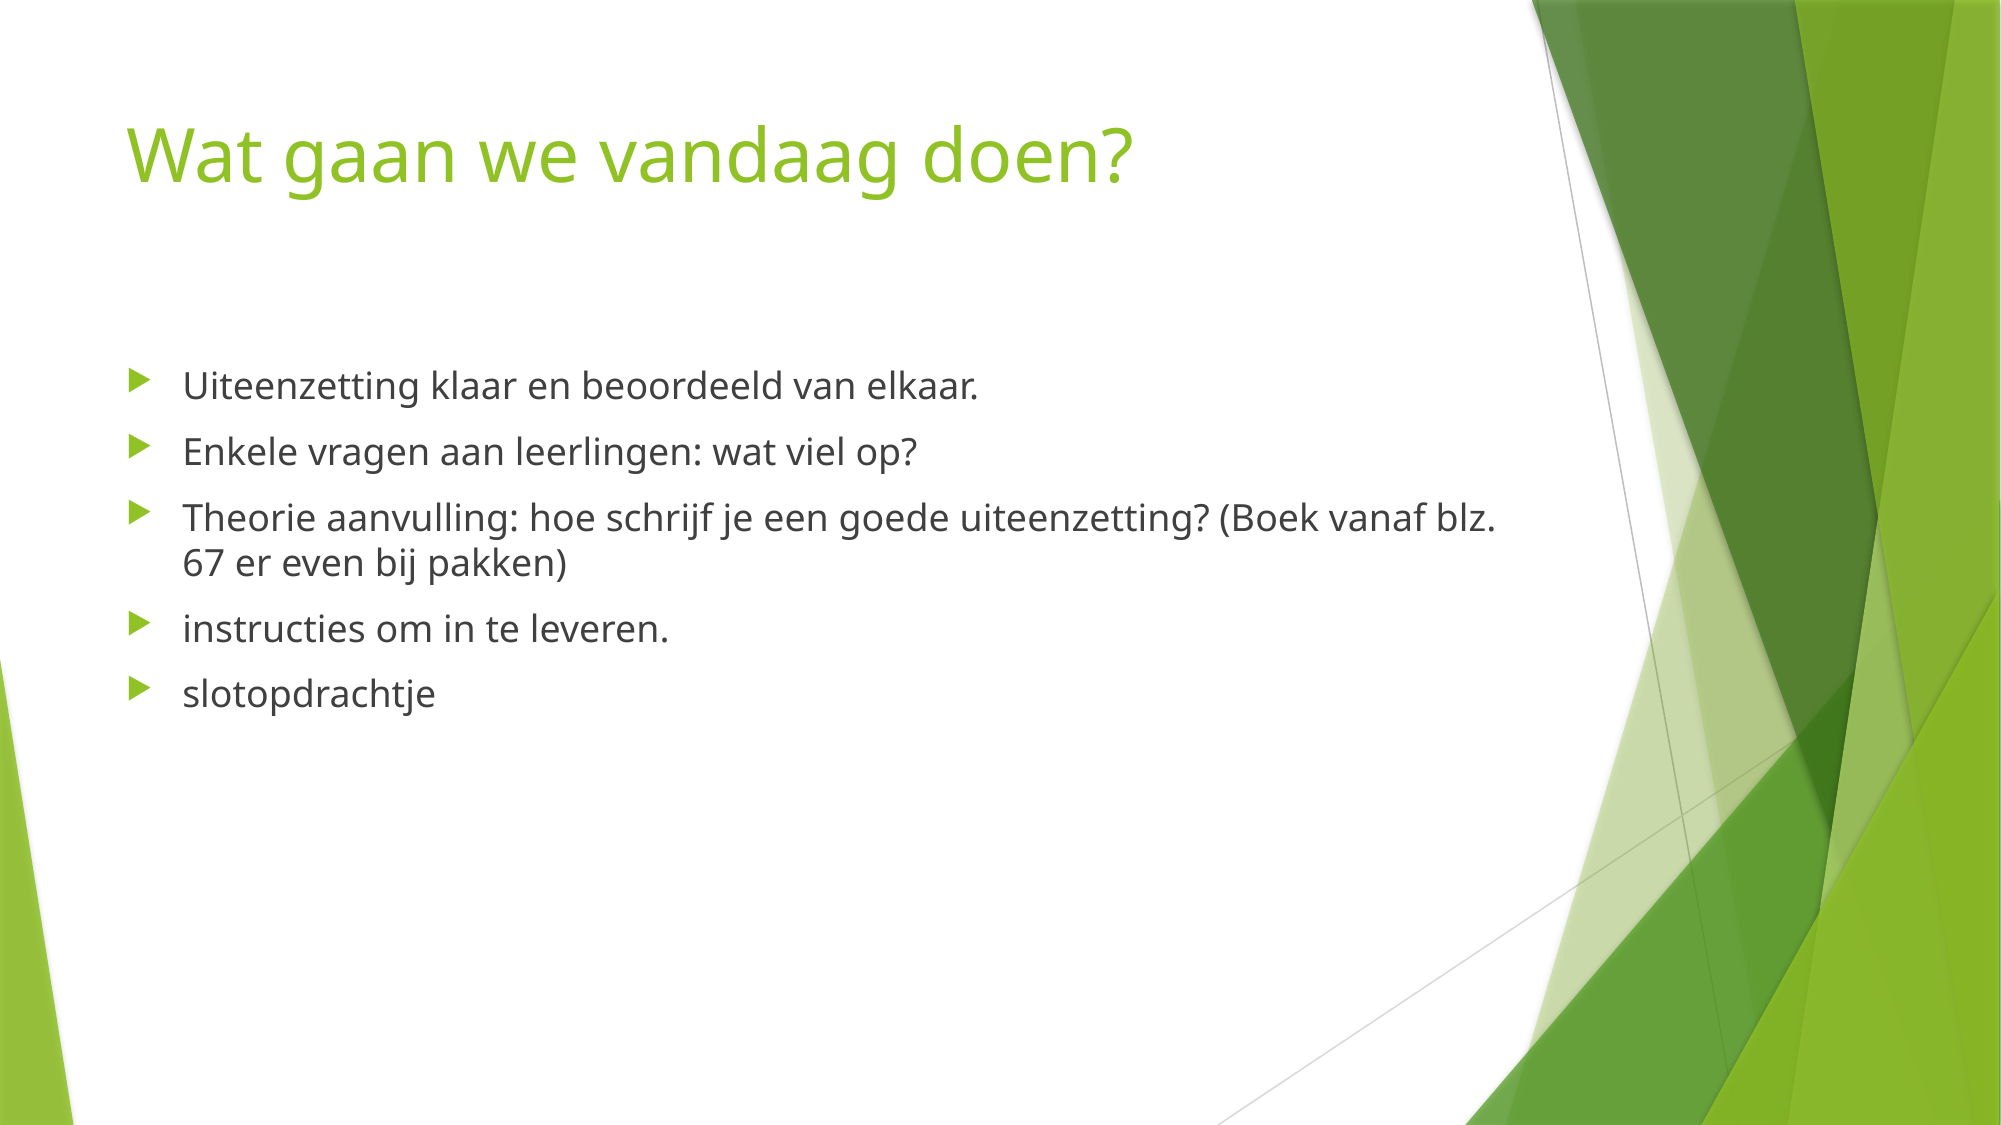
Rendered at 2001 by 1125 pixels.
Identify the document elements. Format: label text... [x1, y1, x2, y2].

list Uiteenzetting klaar en beoordeeld van elkaar. Enkele vragen aan leerlingen: wat viel op? Theorie aanvulling: hoe schrijf je een goede uiteenzetting? (Boek vanaf blz. 67 er even bij pakken) instructies om in te leveren. slotopdrachtje [111, 354, 1522, 992]
title Wat gaan we vandaag doen? [111, 99, 1522, 317]
